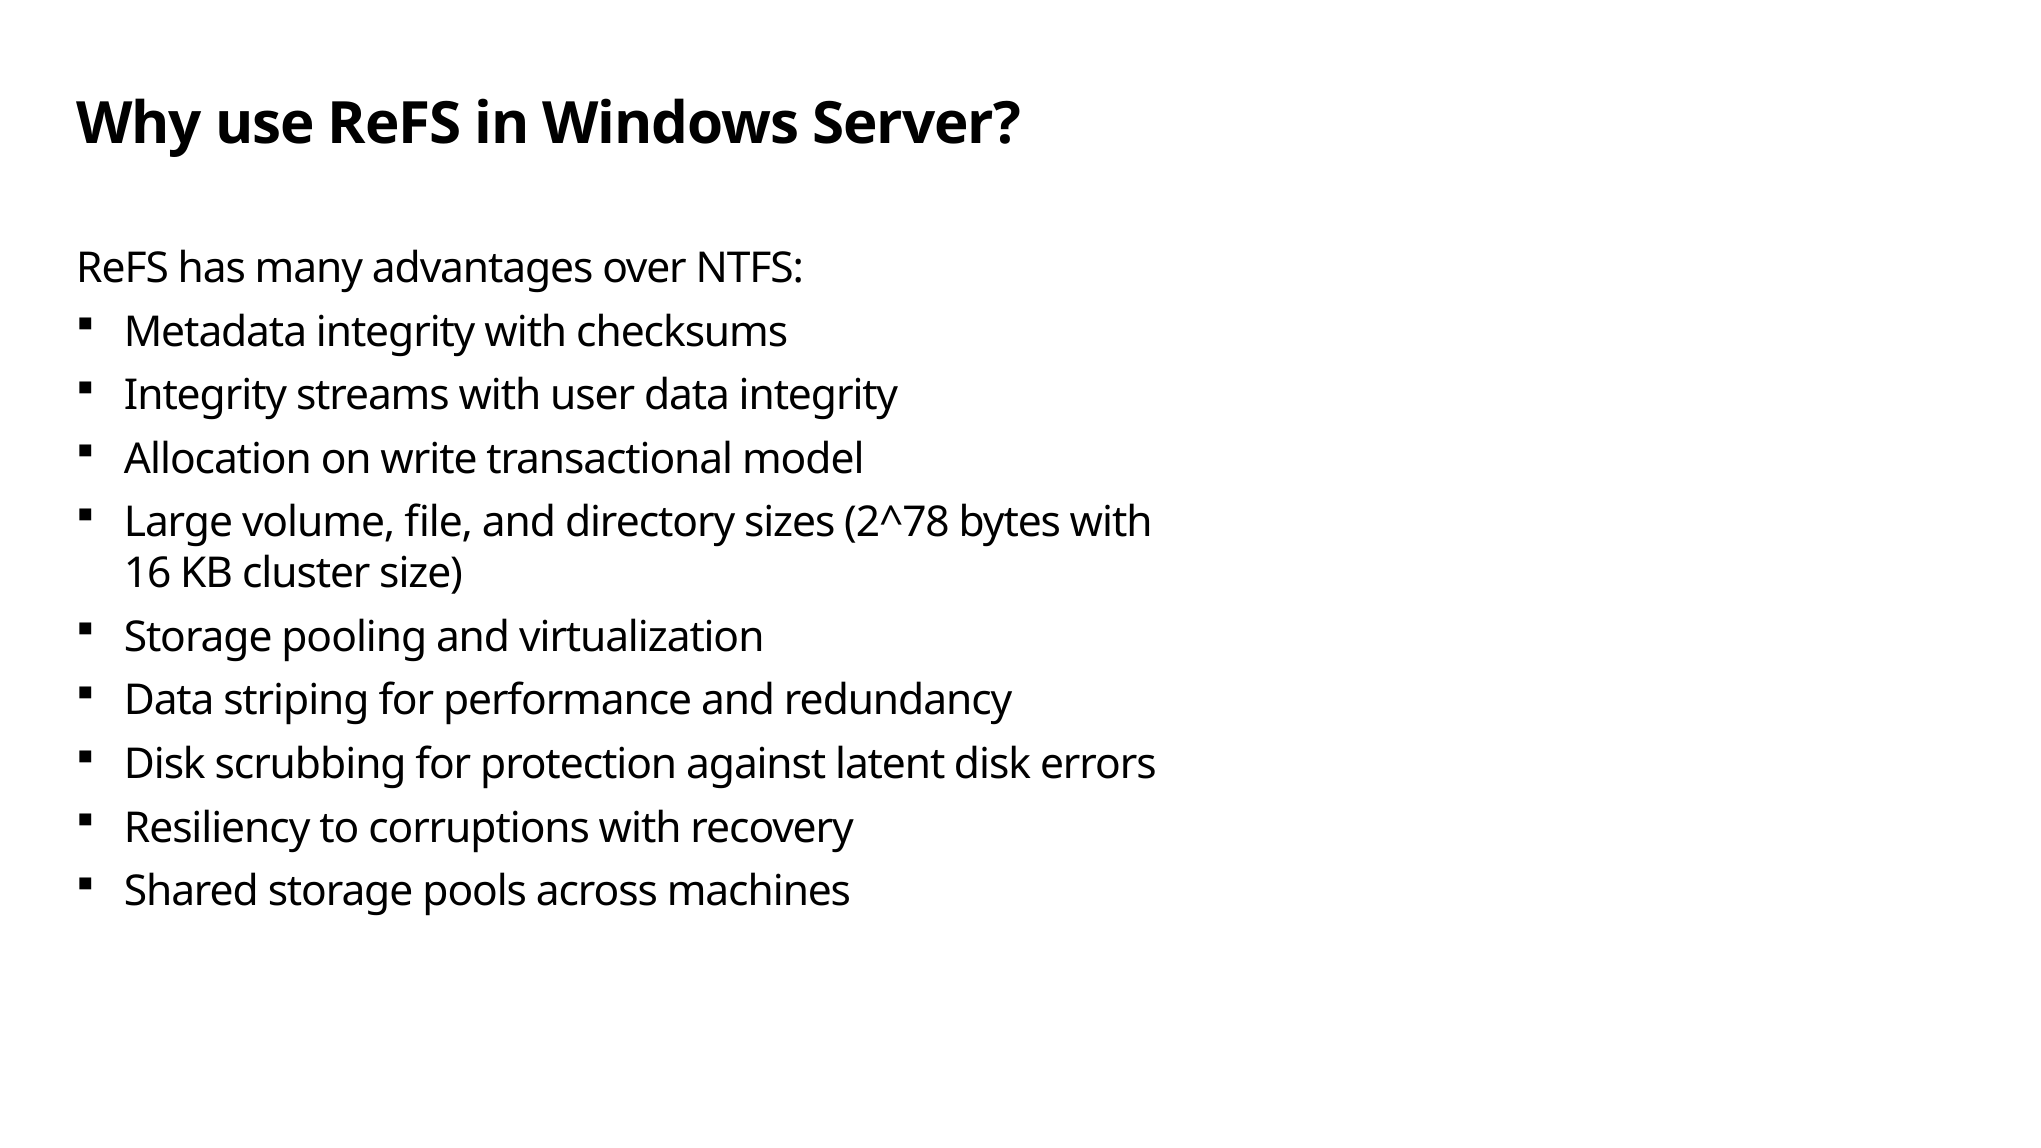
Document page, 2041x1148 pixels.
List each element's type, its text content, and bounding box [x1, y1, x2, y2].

list ReFS has many advantages over NTFS: Metadata integrity with checksums Integrity streams with user data integrity Allocation on write transactional model Large volume, file, and directory sizes (2^78 bytes with 16 KB cluster size) Storage pooling and virtualization Data striping for performance and redundancy Disk scrubbing for protection against latent disk errors Resiliency to corruptions with recovery Shared storage pools across machines [76, 240, 1970, 1074]
title Why use ReFS in Windows Server? [76, 93, 1968, 161]
